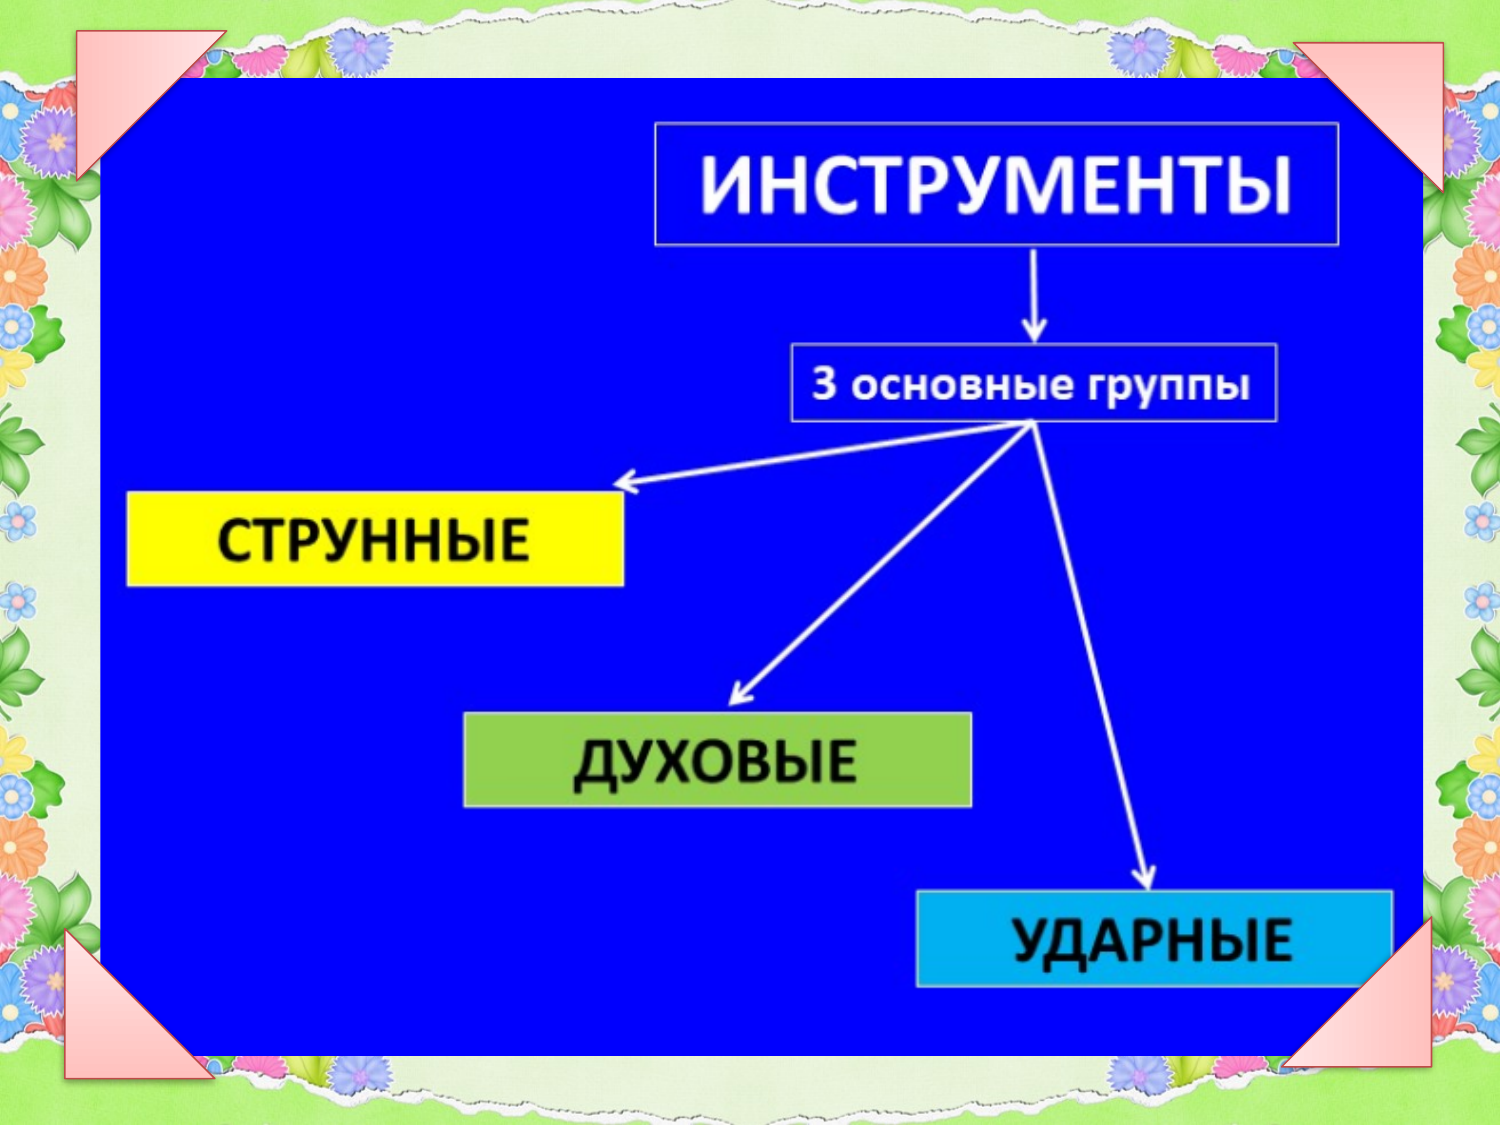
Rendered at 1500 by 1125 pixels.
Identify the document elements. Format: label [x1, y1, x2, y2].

text_box [75, 30, 228, 182]
text_box [194, 59, 1313, 75]
picture [0, 0, 1500, 1125]
text_box [1292, 41, 1445, 194]
text_box [1280, 916, 1433, 1068]
text_box [64, 927, 216, 1080]
